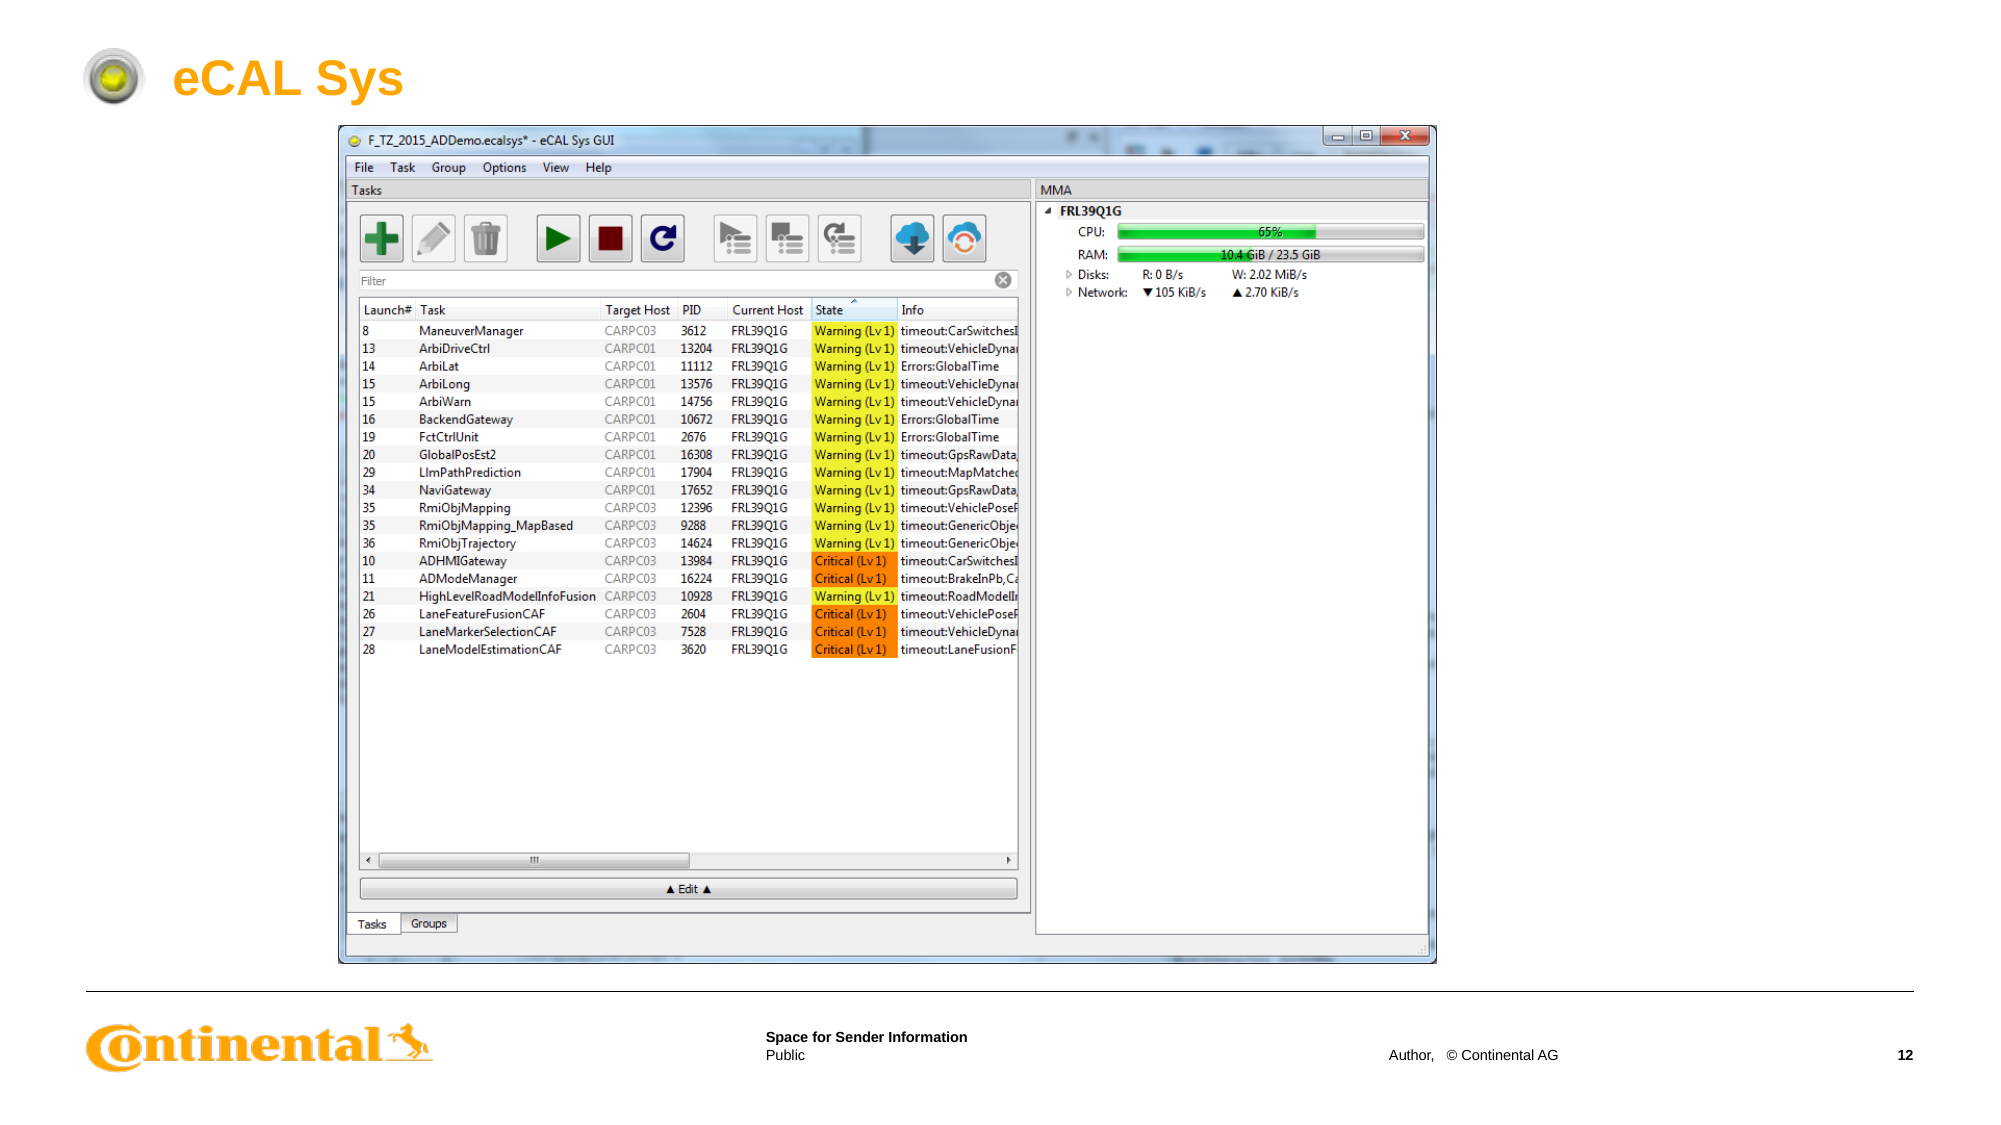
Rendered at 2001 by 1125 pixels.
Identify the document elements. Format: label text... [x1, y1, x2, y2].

title eCAL Sys [102, 48, 1914, 167]
picture [338, 125, 1438, 965]
footer Author, © Continental AG [1388, 1045, 1827, 1071]
picture [82, 48, 147, 112]
slide_number 12 [1834, 1045, 1914, 1071]
